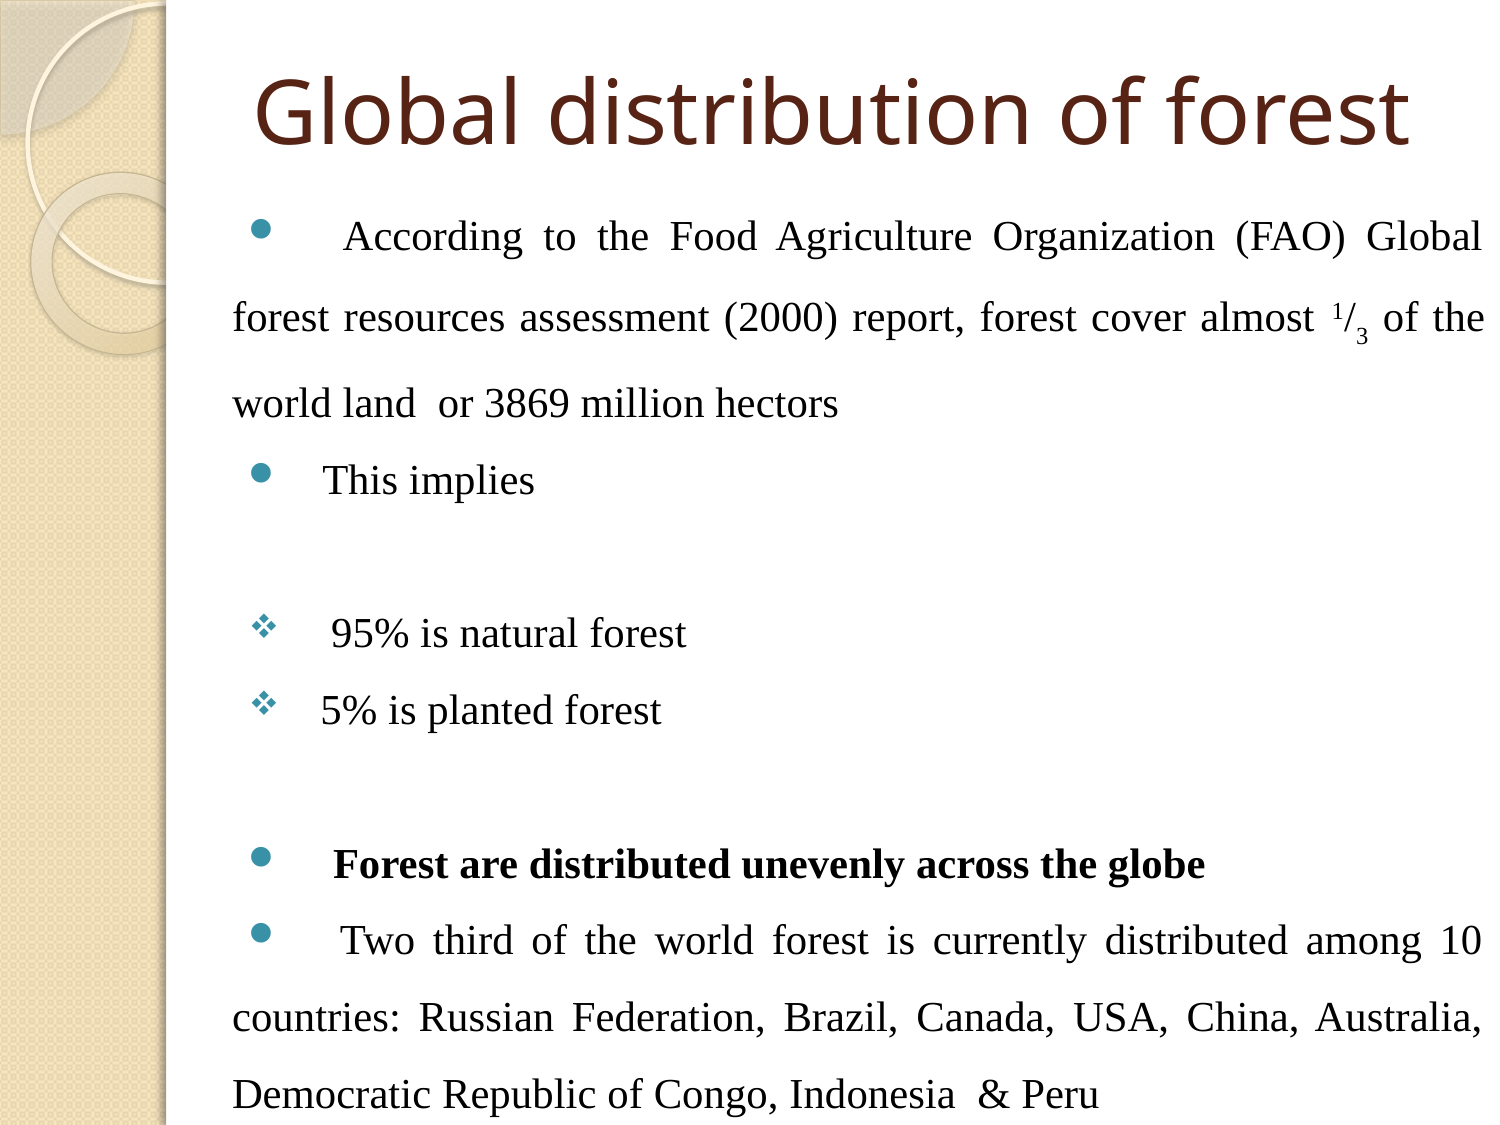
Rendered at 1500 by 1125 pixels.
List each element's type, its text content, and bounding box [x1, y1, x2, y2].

title Global distribution of forest [237, 37, 1468, 174]
list According to the Food Agriculture Organization (FAO) Global forest resources assessment (2000) report, forest cover almost 1/3 of the world land or 3869 million hectors This implies 95% is natural forest 5% is planted forest Forest are distributed unevenly across the globe Two third of the world forest is currently distributed among 10 countries: Russian Federation, Brazil, Canada, USA, China, Australia, Democratic Republic of Congo, Indonesia & Peru [162, 174, 1500, 1125]
